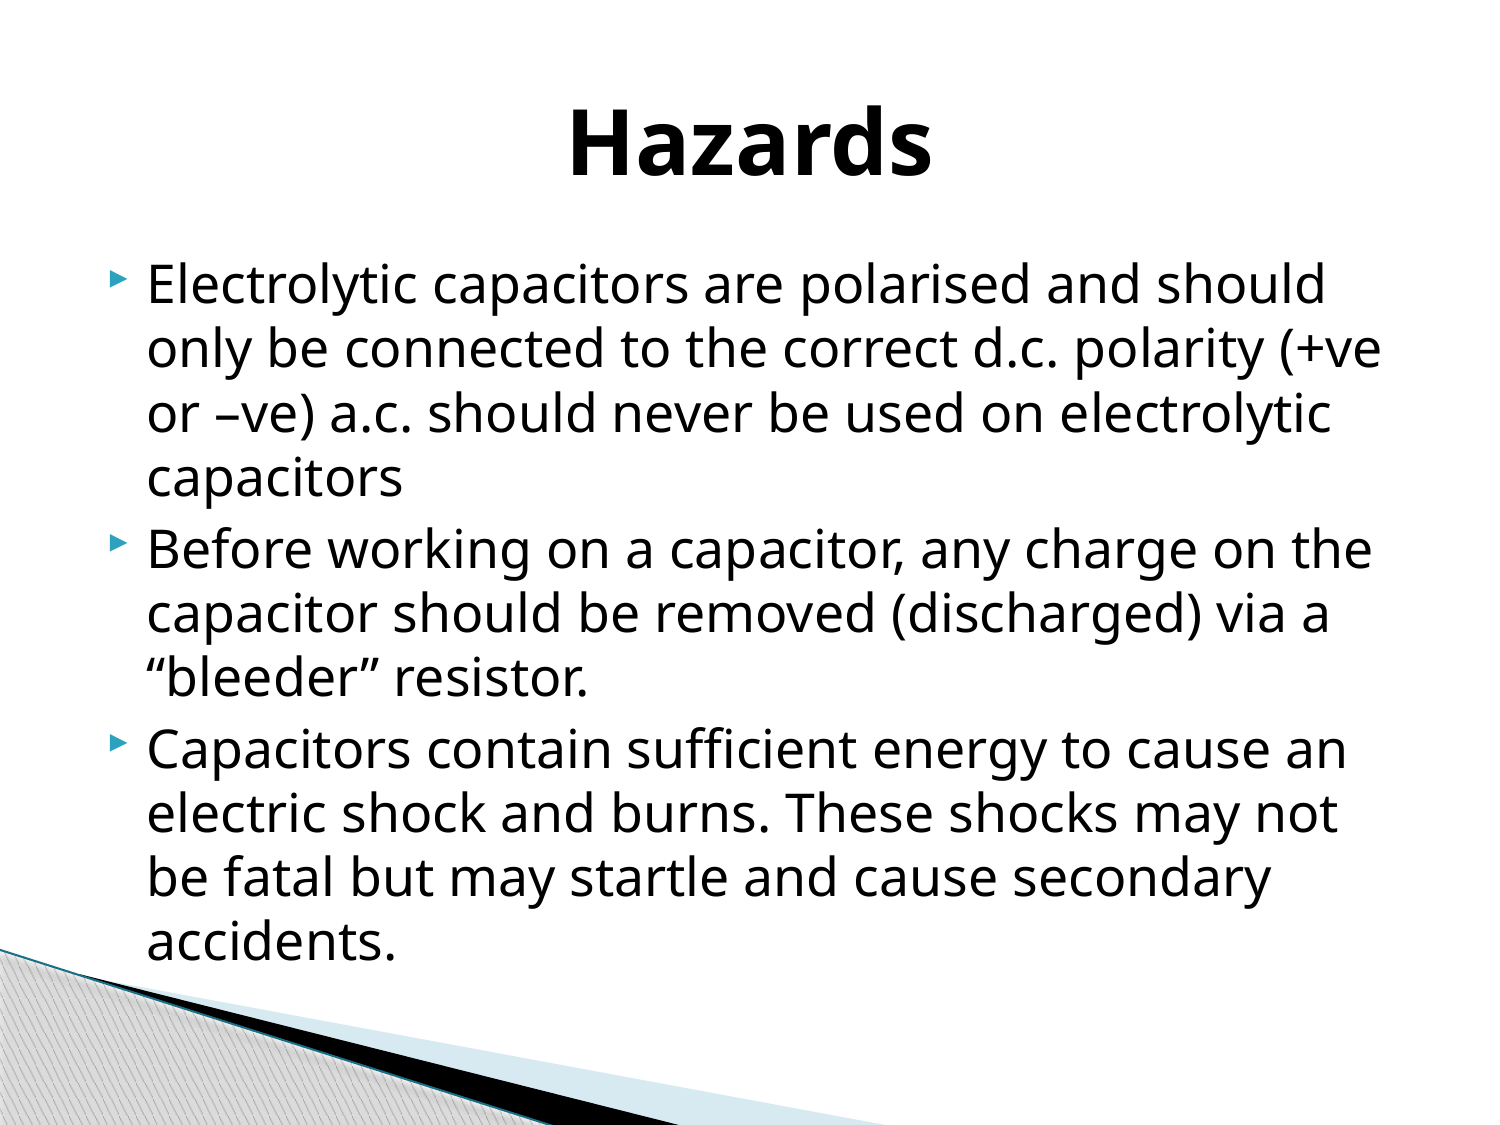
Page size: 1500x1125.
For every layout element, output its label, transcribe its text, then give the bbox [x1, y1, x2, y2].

list Electrolytic capacitors are polarised and should only be connected to the correct d.c. polarity (+ve or –ve) a.c. should never be used on electrolytic capacitors Before working on a capacitor, any charge on the capacitor should be removed (discharged) via a “bleeder” resistor. Capacitors contain sufficient energy to cause an electric shock and burns. These shocks may not be fatal but may startle and cause secondary accidents. [75, 243, 1425, 986]
title Hazards [75, 45, 1425, 233]
